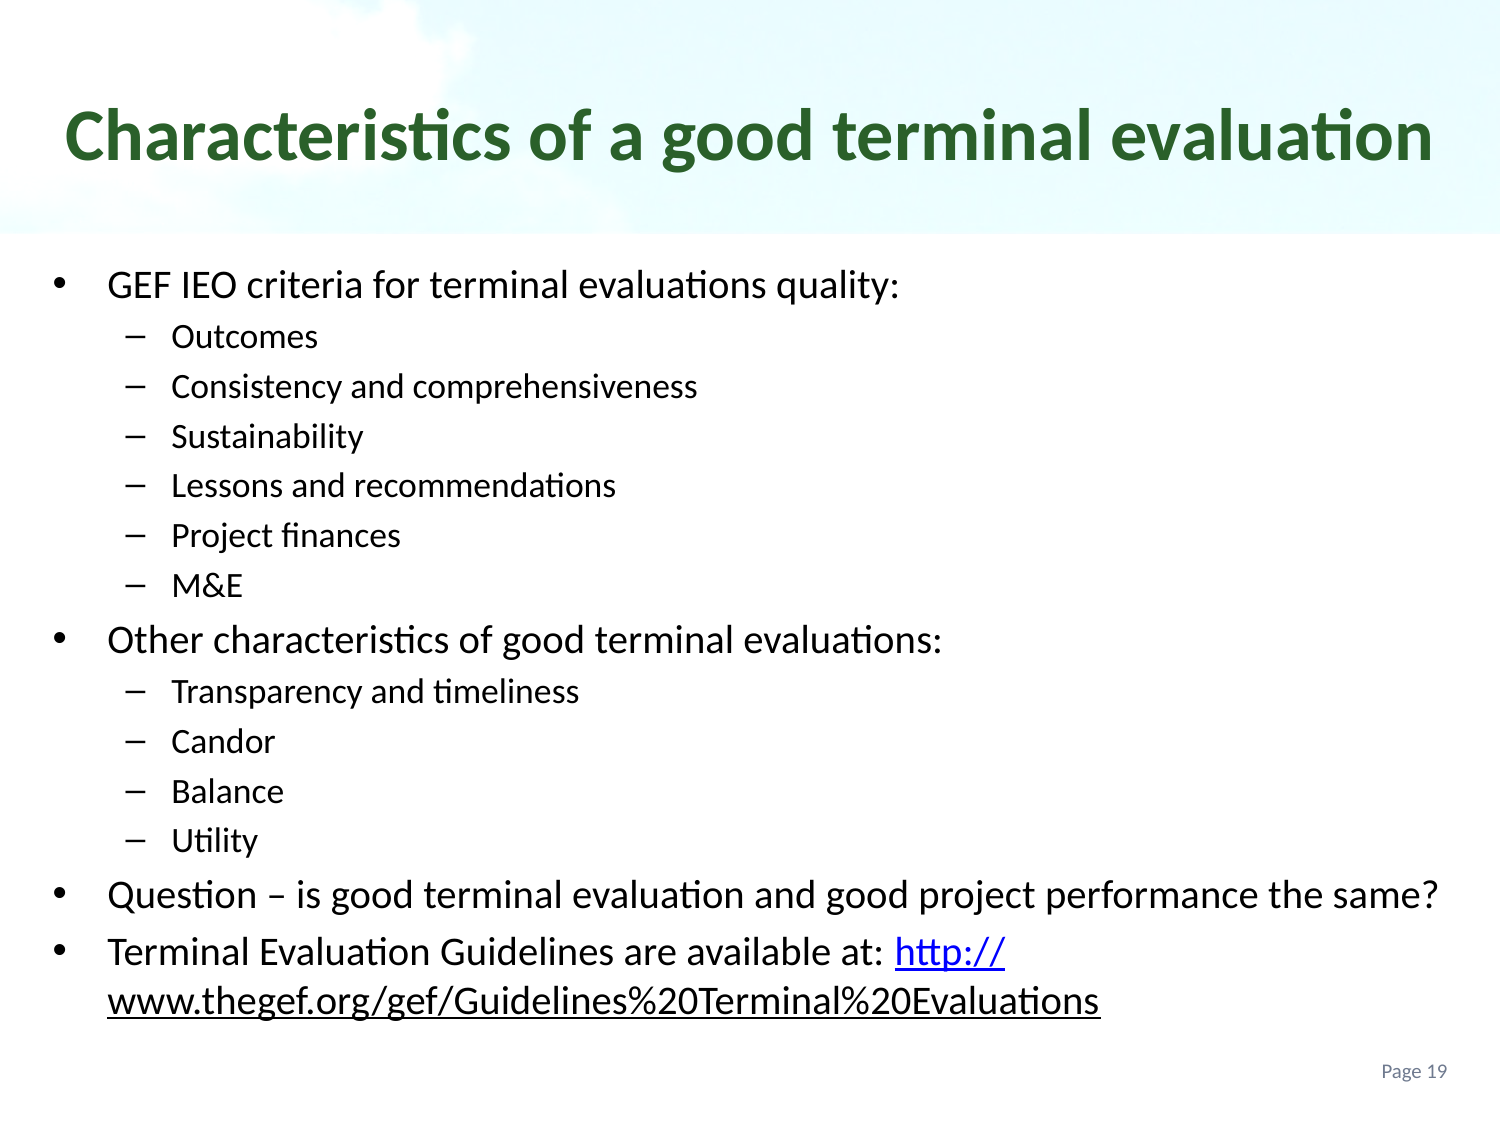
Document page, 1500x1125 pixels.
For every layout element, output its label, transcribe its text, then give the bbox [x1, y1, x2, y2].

list GEF IEO criteria for terminal evaluations quality: Outcomes Consistency and comprehensiveness Sustainability Lessons and recommendations Project finances M&E Other characteristics of good terminal evaluations: Transparency and timeliness Candor Balance Utility Question – is good terminal evaluation and good project performance the same? Terminal Evaluation Guidelines are available at: http://www.thegef.org/gef/Guidelines%20Terminal%20Evaluations [37, 249, 1463, 1050]
title Characteristics of a good terminal evaluation [37, 37, 1463, 225]
